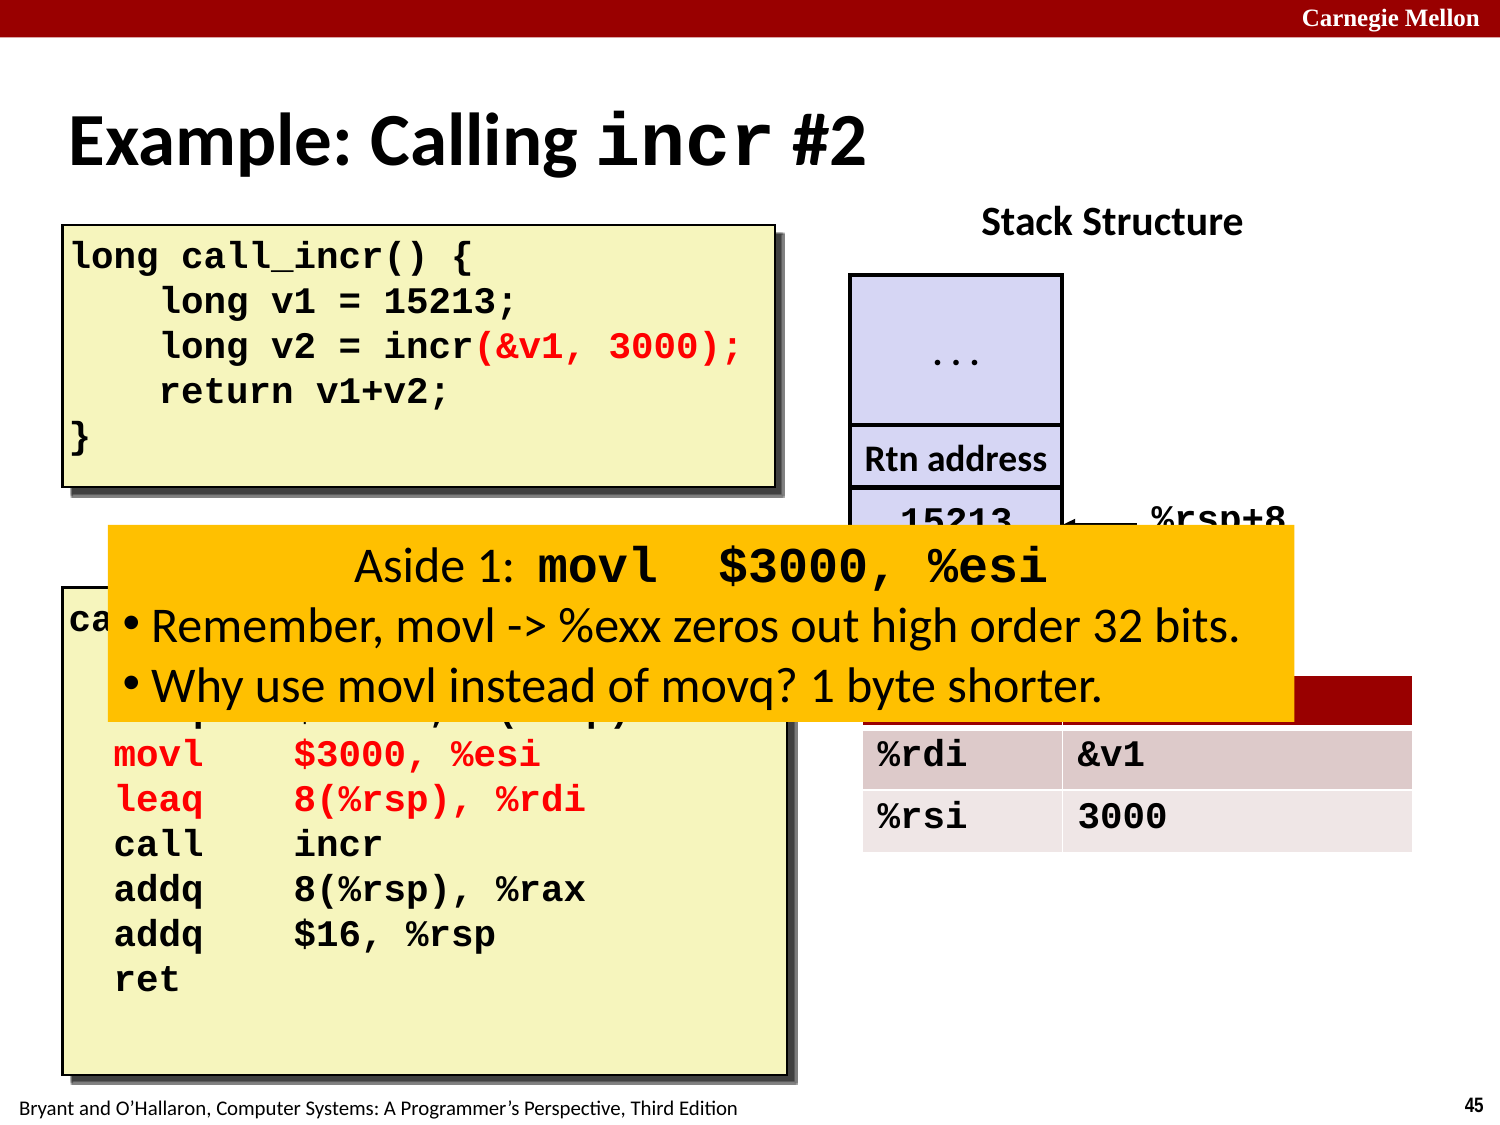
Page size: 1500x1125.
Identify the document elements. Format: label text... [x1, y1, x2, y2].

table_cell &v1 [1063, 731, 1412, 789]
text_box Rtn address [849, 424, 1063, 488]
table_cell 3000 [1063, 791, 1412, 852]
table_cell %rdi [863, 731, 1062, 789]
text_box Aside 1: movl $3000, %esi Remember, movl -> %exx zeros out high order 32 bits. Why use movl instead of movq? 1 byte shorter. [107, 524, 1295, 722]
title Example: Calling incr #2 [62, 41, 1438, 230]
text_box . . . [849, 274, 1063, 424]
text_box 15213 [849, 488, 1063, 524]
table_cell %rsi [863, 791, 1062, 852]
text_box long call_incr() { long v1 = 15213; long v2 = incr(&v1, 3000); return v1+v2; } [62, 224, 775, 488]
text_box call_incr: subq $16, %rsp movq $15213, 8(%rsp) movl $3000, %esi leaq 8(%rsp), %rdi call incr addq 8(%rsp), %rax addq $16, %rsp ret [62, 587, 788, 1075]
text_box %rsp+8 [1145, 487, 1295, 524]
text_box Stack Structure [975, 187, 1266, 251]
table_header Use(s) [1063, 676, 1412, 725]
